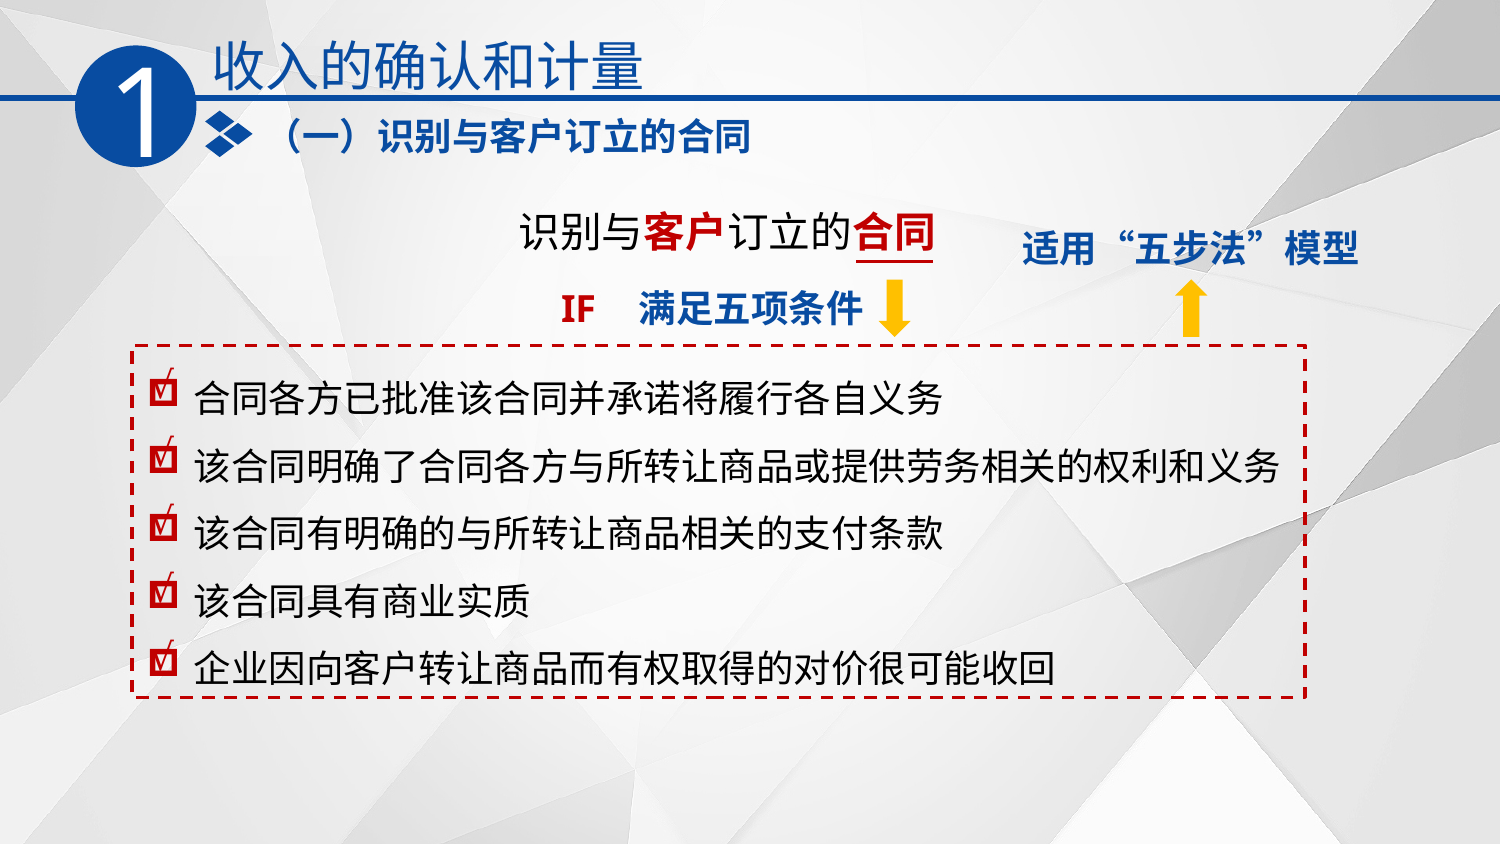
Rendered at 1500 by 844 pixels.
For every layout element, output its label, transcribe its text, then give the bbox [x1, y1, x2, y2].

text_box 1 [84, 107, 203, 171]
text_box [205, 135, 235, 158]
text_box 满足五项条件 [623, 277, 879, 338]
picture [0, 101, 1500, 844]
text_box 合同各方已批准该合同并承诺将履行各自义务 该合同明确了合同各方与所转让商品或提供劳务相关的权利和义务 该合同有明确的与所转让商品相关的支付条款 该合同具有商业实质 企业因向客户转让商品而有权取得的对价很可能收回 [132, 345, 1306, 698]
text_box [879, 279, 911, 337]
text_box [223, 122, 253, 145]
text_box （一）识别与客户订立的合同 [252, 107, 765, 164]
text_box 1 [84, 45, 203, 97]
text_box [205, 110, 235, 133]
text_box √ [135, 421, 190, 482]
text_box 适用“五步法”模型 [1007, 217, 1375, 278]
text_box [1175, 279, 1208, 337]
text_box [75, 107, 84, 138]
text_box 识别与客户订立的合同 [503, 197, 951, 263]
text_box 收入的确认和计量 [198, 37, 792, 92]
text_box √ [135, 625, 190, 686]
text_box √ [135, 557, 190, 618]
text_box IF [546, 277, 611, 338]
text_box [75, 74, 84, 97]
text_box √ [135, 353, 190, 413]
text_box √ [135, 489, 190, 550]
picture [0, 0, 1500, 95]
